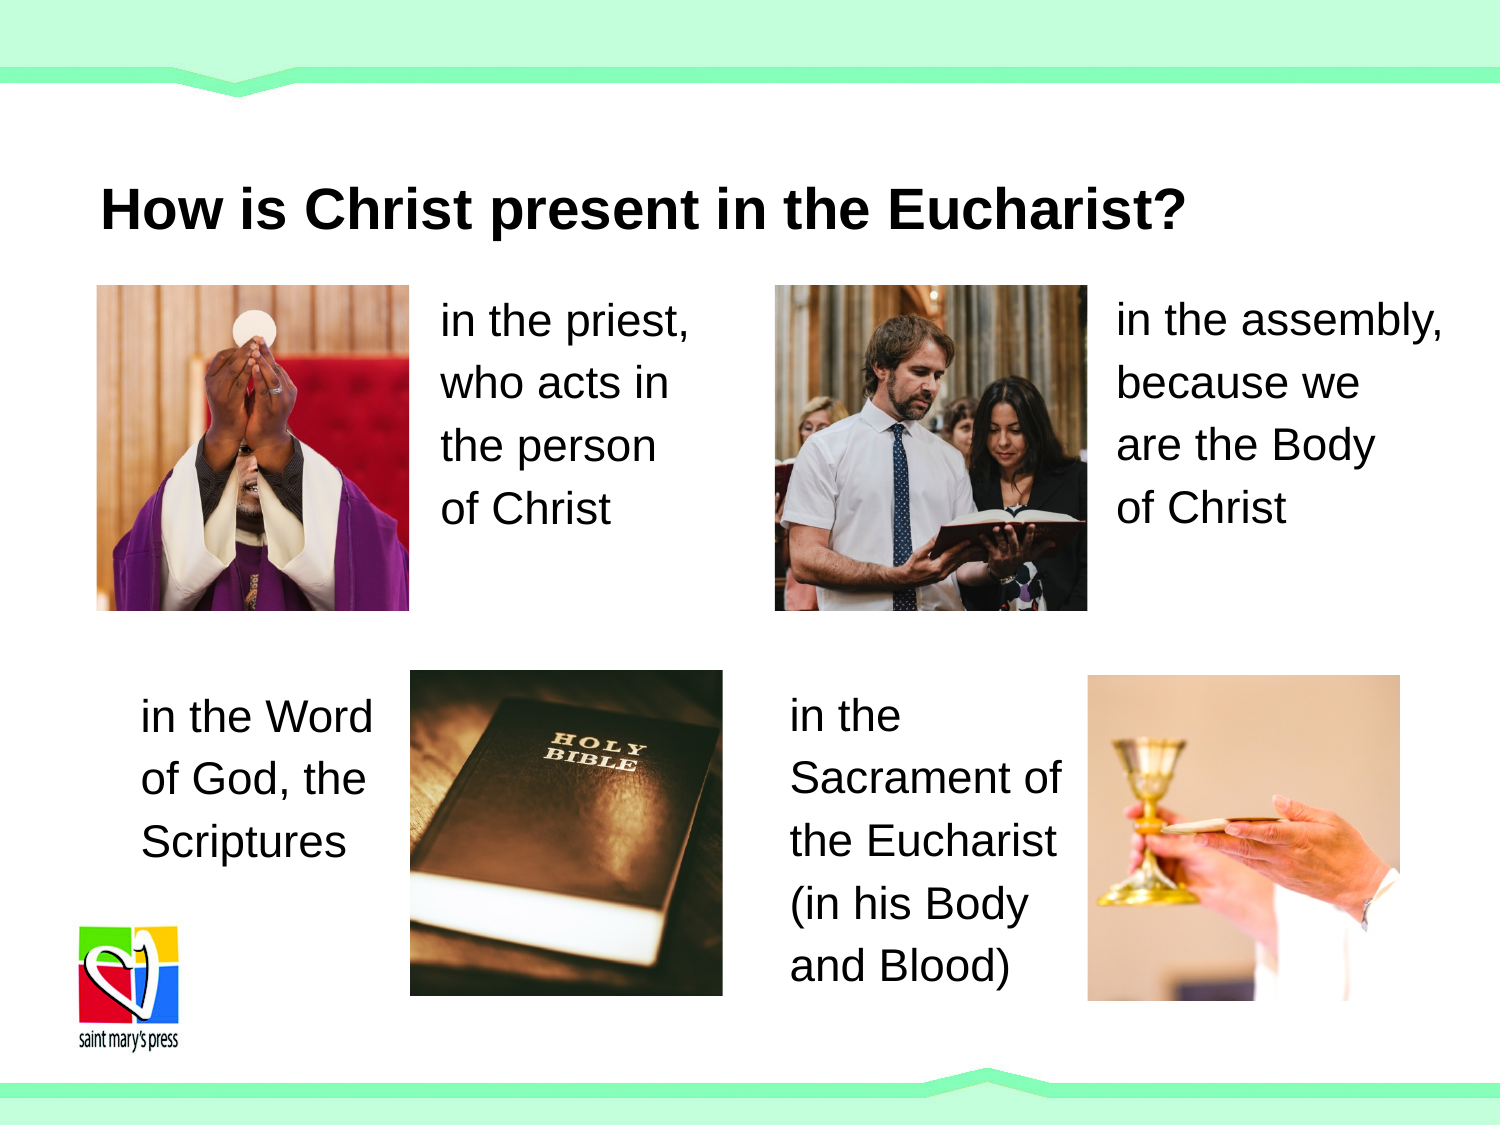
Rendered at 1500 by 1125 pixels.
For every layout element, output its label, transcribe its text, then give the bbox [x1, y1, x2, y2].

text_box in the priest, who acts in the person of Christ [425, 275, 736, 541]
text_box in the Word of God, the Scriptures [125, 671, 406, 874]
picture [0, 0, 1500, 1125]
text_box in the Sacrament of the Eucharist (in his Body and Blood) [774, 670, 1123, 999]
text_box in the assembly, because we are the Body of Christ [1101, 274, 1463, 540]
title How is Christ present in the Eucharist? [85, 162, 1436, 250]
